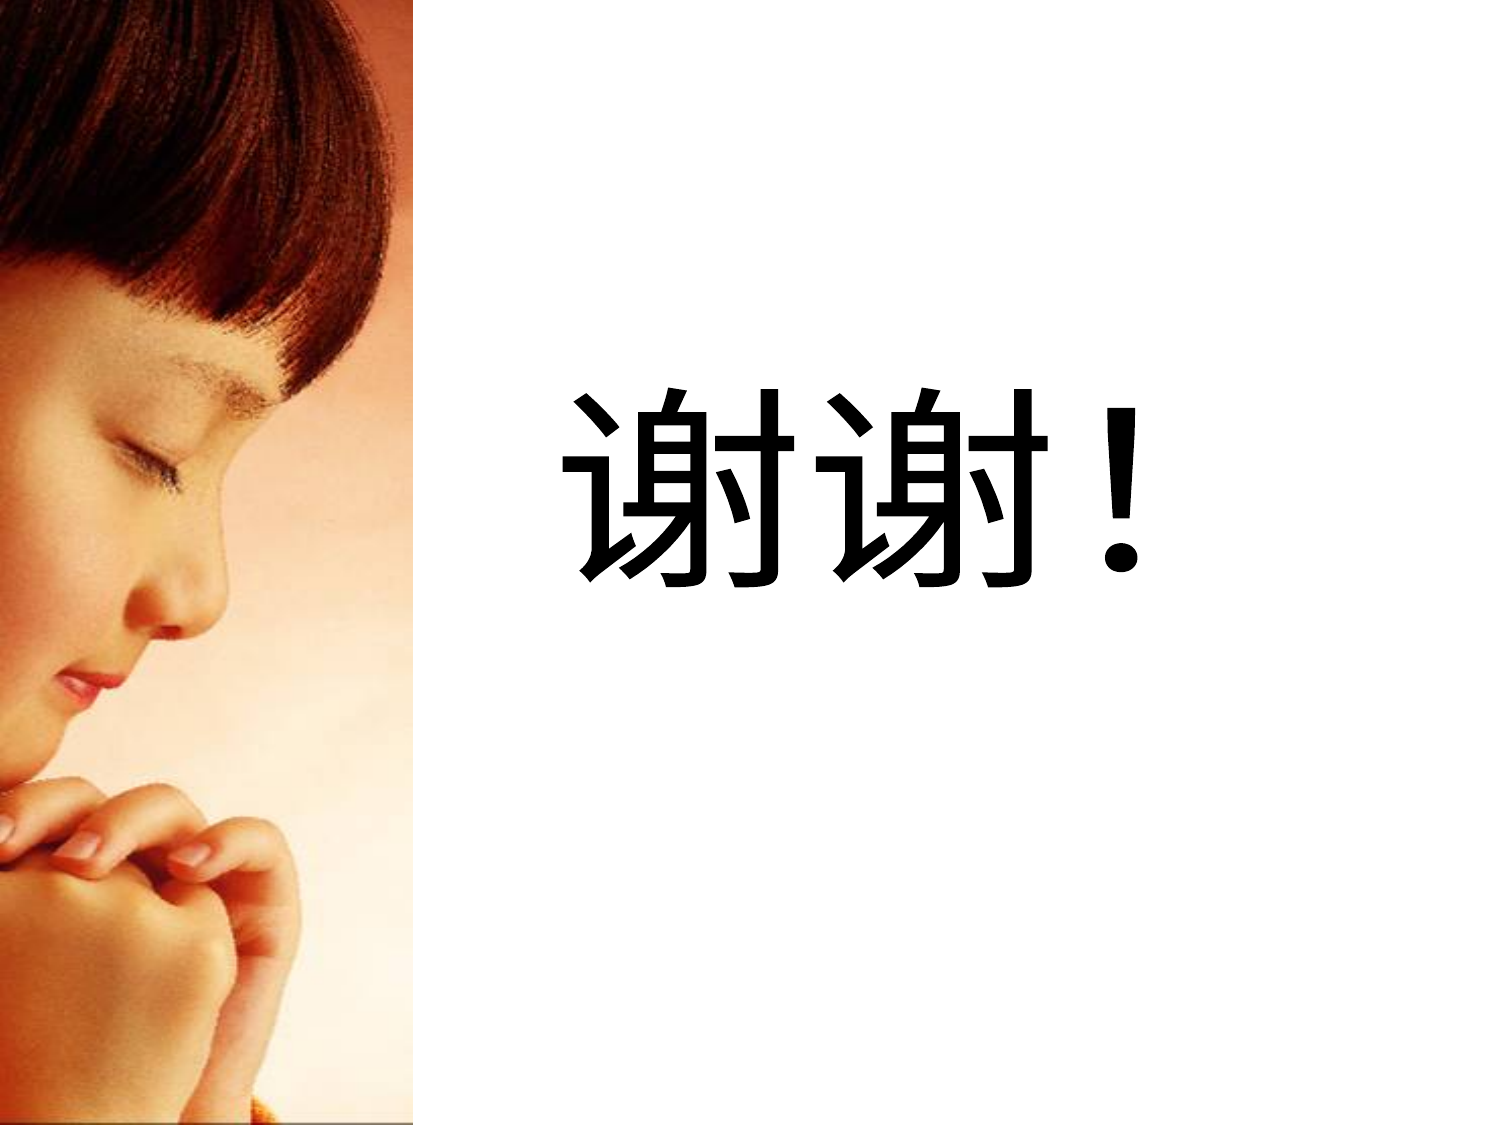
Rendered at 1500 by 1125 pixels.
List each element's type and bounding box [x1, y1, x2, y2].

picture [0, 0, 413, 1125]
